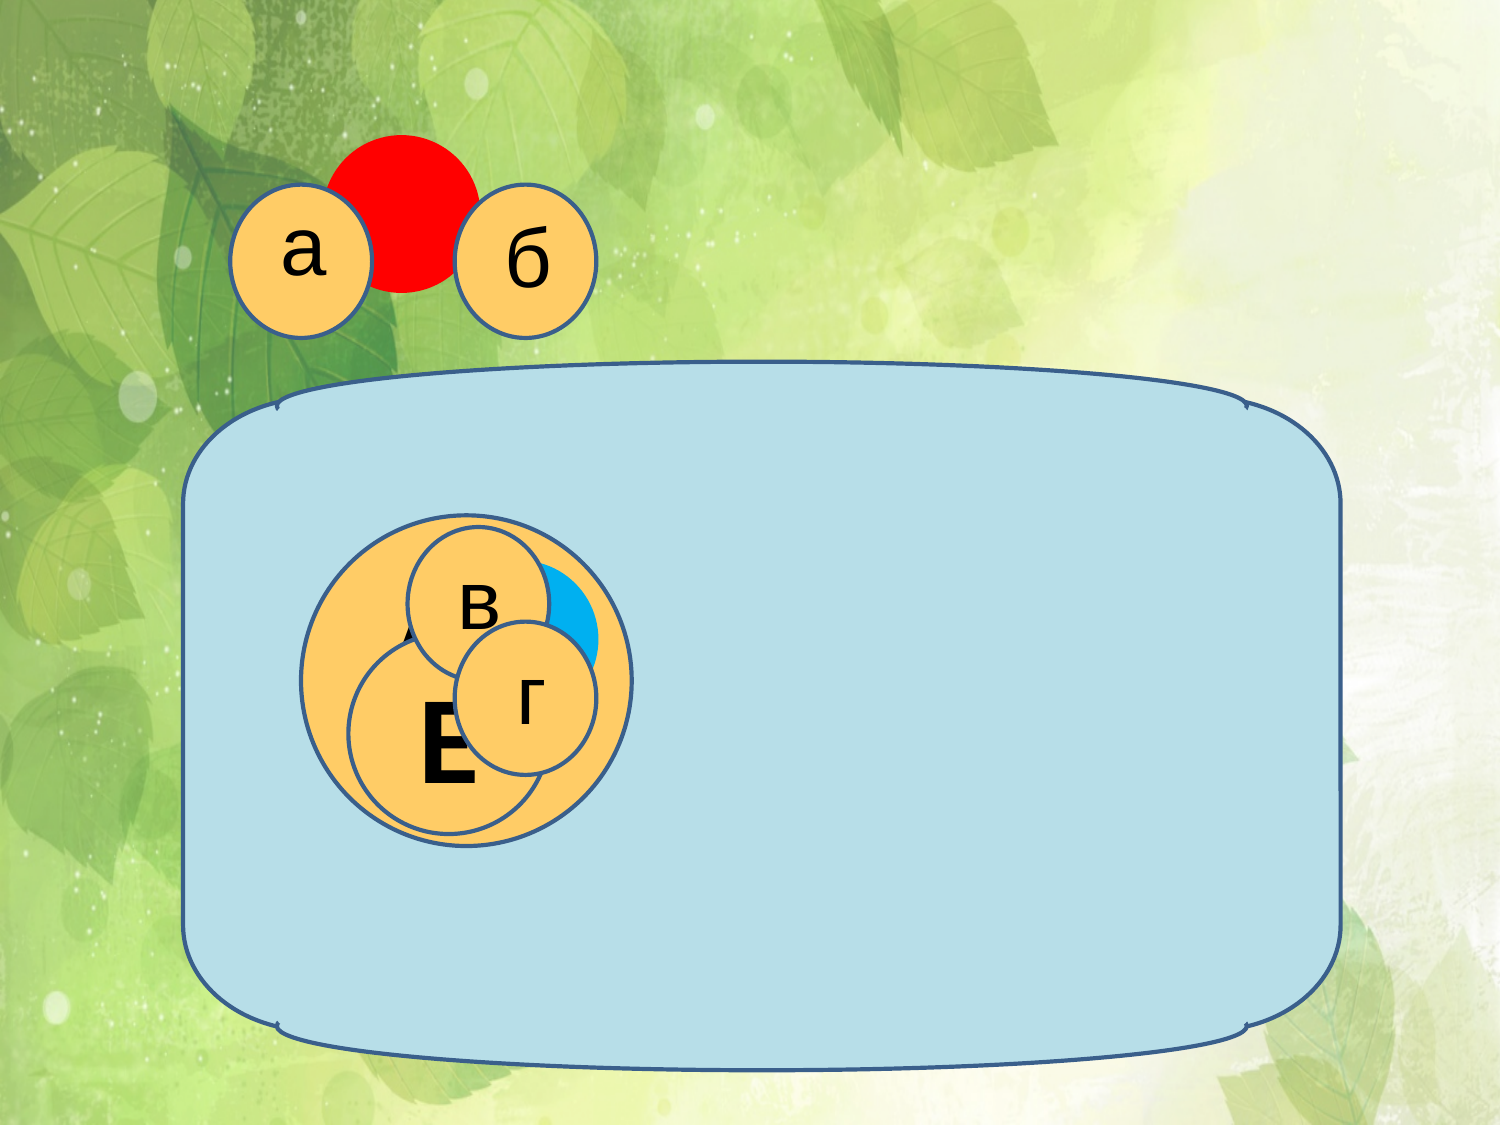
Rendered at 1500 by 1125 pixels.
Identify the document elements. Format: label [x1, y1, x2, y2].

text_box [182, 361, 1341, 1071]
text_box [407, 526, 550, 681]
text_box [229, 184, 373, 339]
text_box [454, 184, 597, 339]
text_box [328, 135, 475, 293]
text_box [454, 621, 597, 776]
text_box [300, 515, 632, 847]
